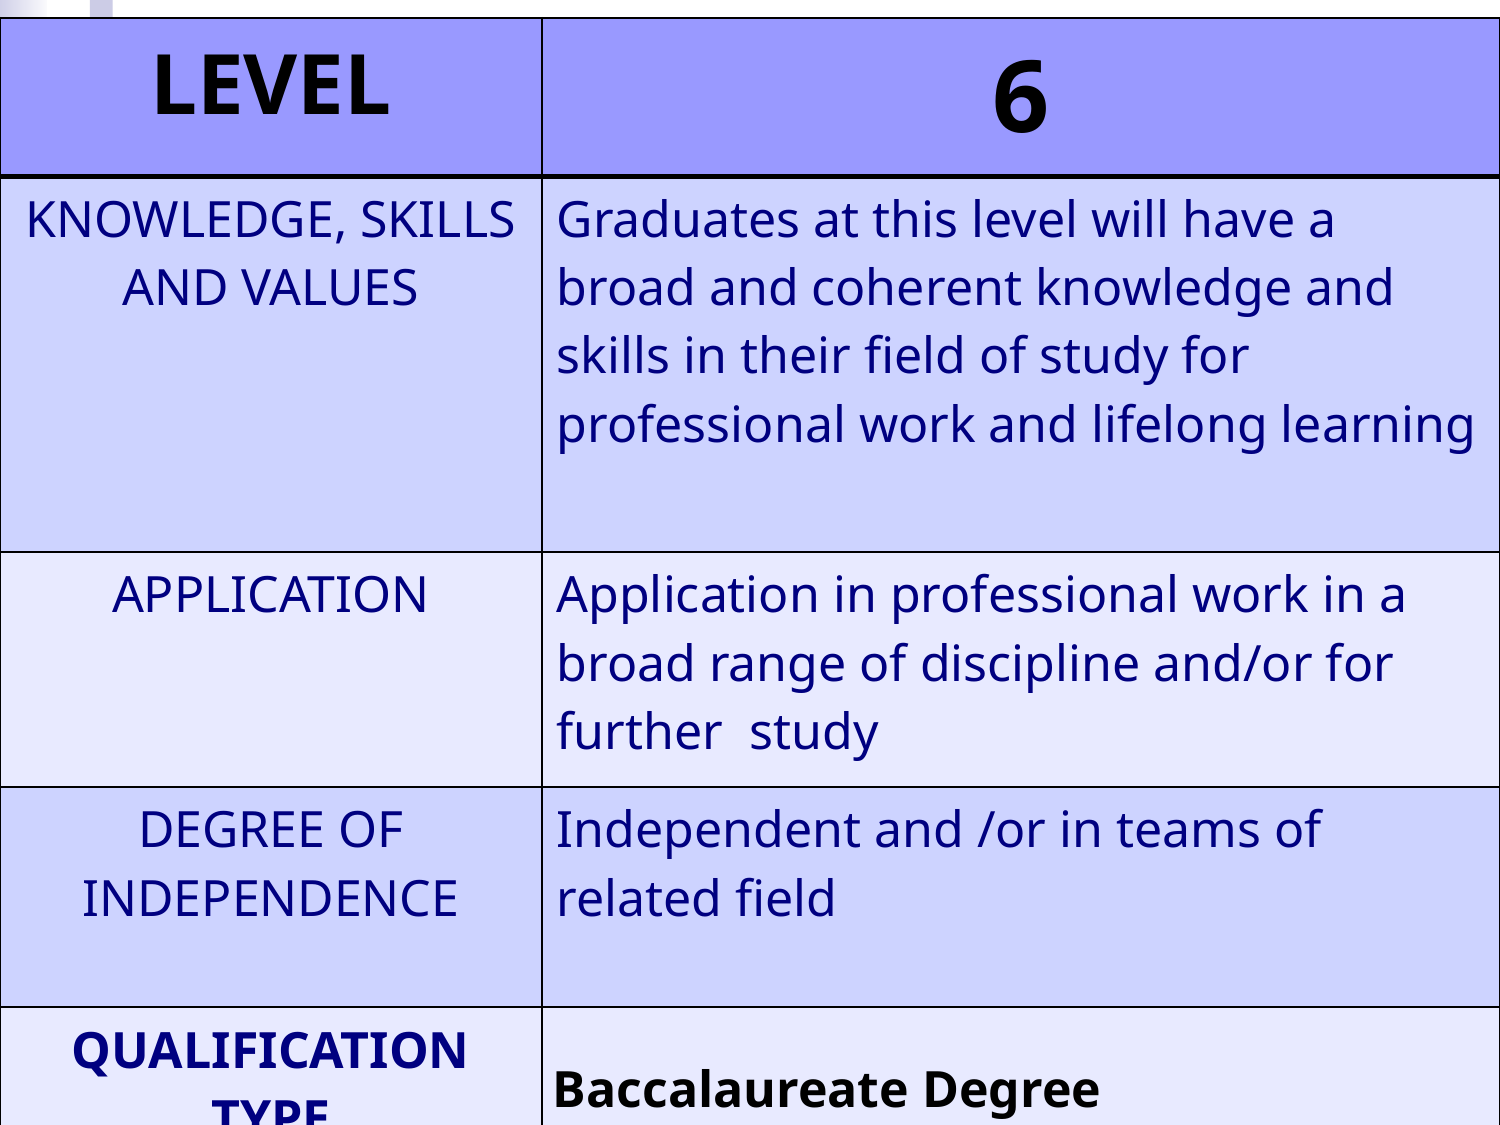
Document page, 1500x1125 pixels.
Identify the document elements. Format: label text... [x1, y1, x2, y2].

table_cell KNOWLEDGE, SKILLS AND VALUES [1, 179, 541, 551]
table_cell DEGREE OF INDEPENDENCE [1, 788, 541, 1006]
table_cell APPLICATION [1, 553, 541, 786]
table_cell QUALIFICATION TYPE [1, 1008, 541, 1125]
table_cell Application in professional work in a broad range of discipline and/or for further study [543, 553, 1499, 786]
table_cell Graduates at this level will have a broad and coherent knowledge and skills in their field of study for professional work and lifelong learning [543, 179, 1499, 551]
table_header 6 [543, 19, 1499, 174]
table_header LEVEL [1, 19, 541, 174]
table_cell Independent and /or in teams of related field [543, 788, 1499, 1006]
table_cell Baccalaureate Degree [543, 1008, 1499, 1125]
